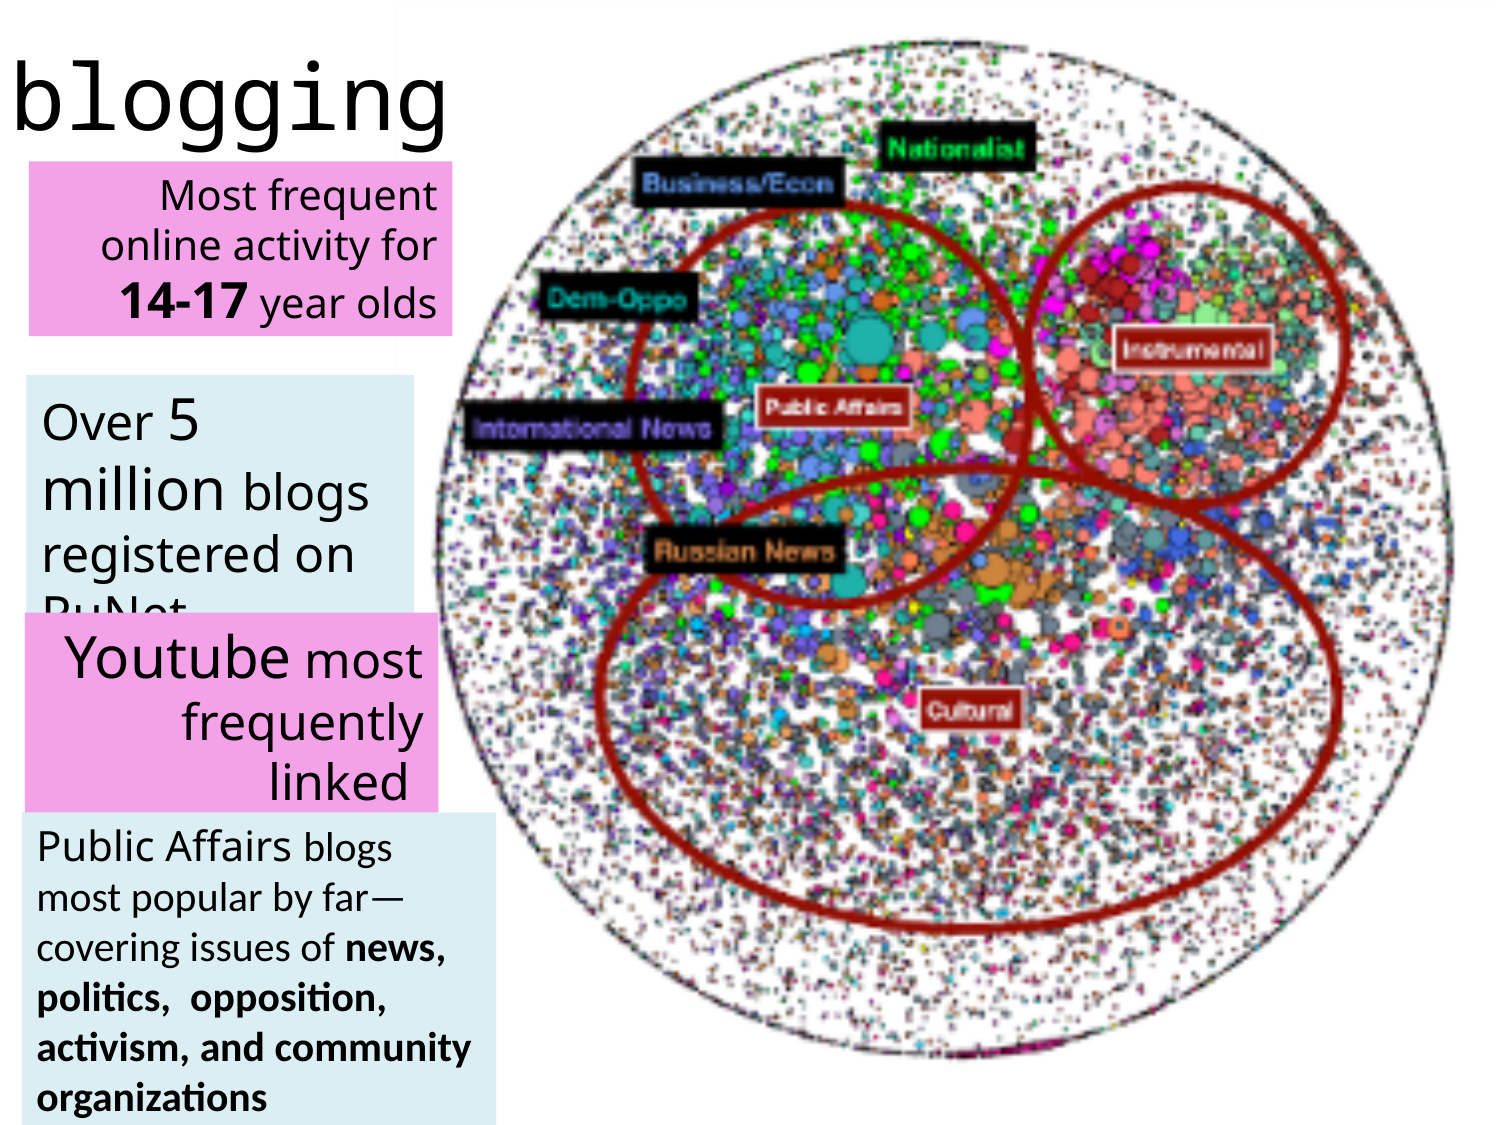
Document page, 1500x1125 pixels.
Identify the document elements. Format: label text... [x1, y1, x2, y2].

text_box Public Affairs blogs most popular by far—covering issues of news, politics, opposition, activism, and community organizations [21, 812, 497, 1125]
text_box Youtube most frequently linked [24, 612, 389, 812]
text_box Most frequent online activity for 14-17 year olds [28, 161, 389, 337]
text_box Over 5 million blogs registered on RuNet [26, 374, 389, 612]
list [394, 0, 1495, 1101]
title blogging [0, 0, 392, 188]
